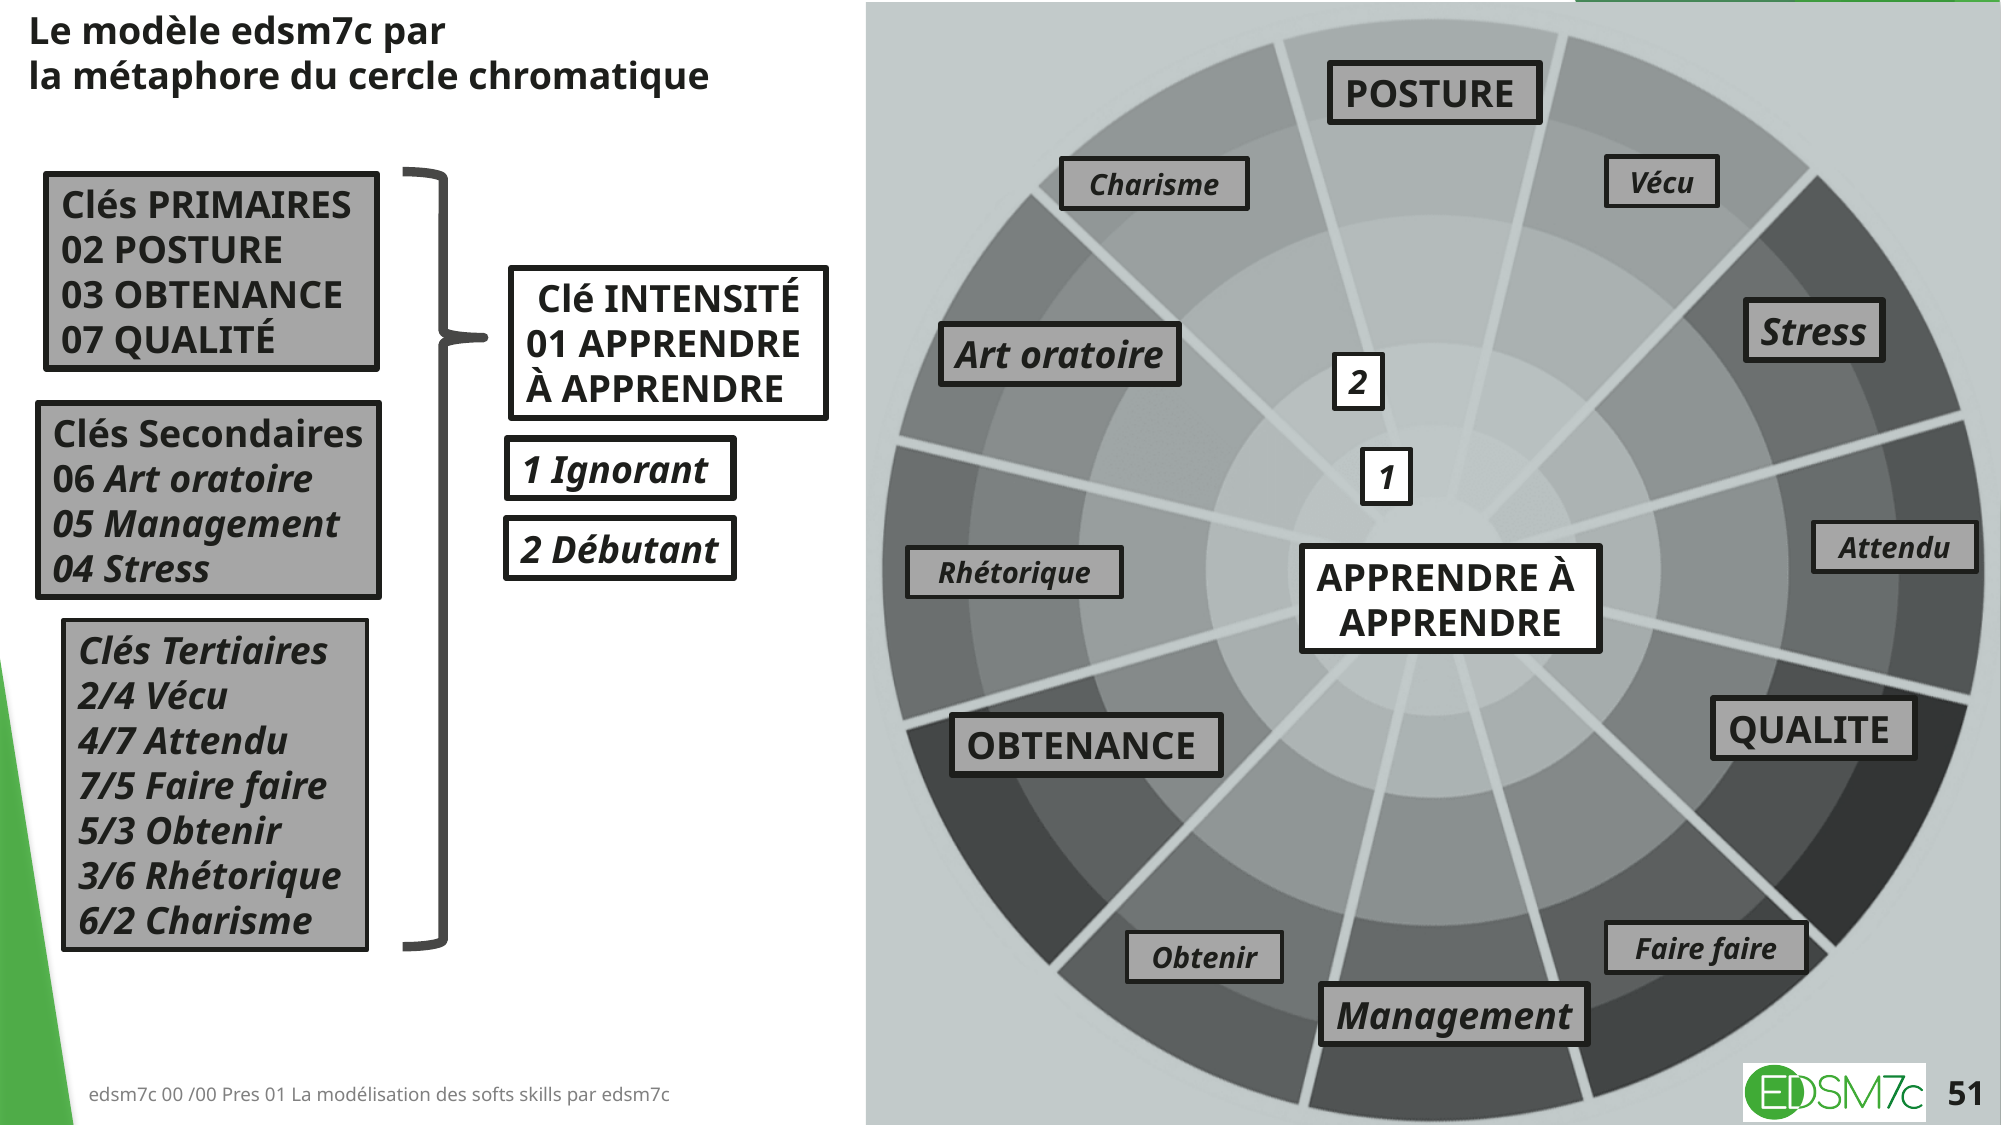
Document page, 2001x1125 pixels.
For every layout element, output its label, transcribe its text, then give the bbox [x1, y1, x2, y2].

footer edsm7c 00 /00 Pres 01 La modélisation des softs skills par edsm7c [73, 1065, 858, 1125]
text_box [612, 324, 644, 385]
text_box [552, 430, 561, 438]
text_box [402, 170, 485, 948]
text_box Clé INTENSITÉ 01 APPRENDRE À APPRENDRE [511, 267, 827, 418]
text_box Clés PRIMAIRES 02 POSTURE 03 OBTENANCE 07 QUALITÉ [46, 173, 377, 369]
text_box 2 Débutant [506, 518, 734, 578]
text_box Clés Secondaires 06 Art oratoire 05 Management 04 Stress [37, 402, 380, 598]
text_box Clés Tertiaires 2/4 Vécu 4/7 Attendu 7/5 Faire faire 5/3 Obtenir 3/6 Rhétorique 6/2 Charisme [63, 619, 368, 950]
text_box 1 Ignorant [506, 438, 734, 499]
text_box Le modèle edsm7c par la métaphore du cercle chromatique [13, 0, 874, 105]
picture [865, 1, 2000, 1125]
